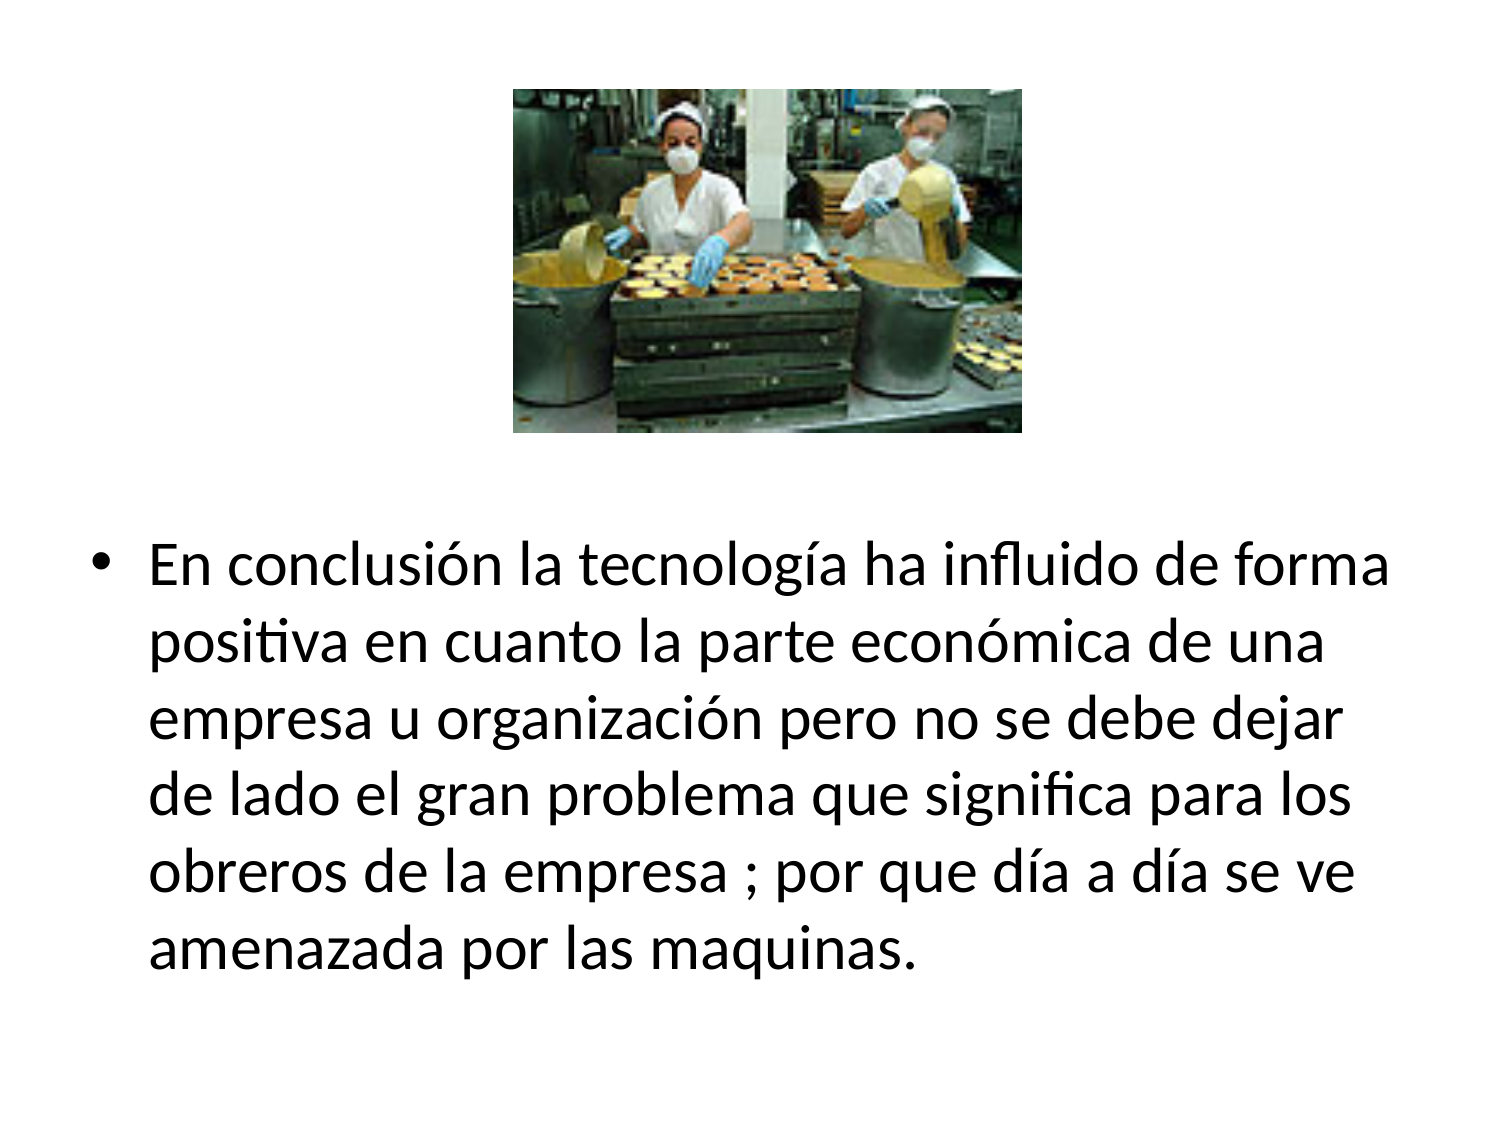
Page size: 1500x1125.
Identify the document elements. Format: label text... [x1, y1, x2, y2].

list En conclusión la tecnología ha influido de forma positiva en cuanto la parte económica de una empresa u organización pero no se debe dejar de lado el gran problema que significa para los obreros de la empresa ; por que día a día se ve amenazada por las maquinas. [75, 66, 1425, 1005]
picture [513, 89, 1022, 433]
